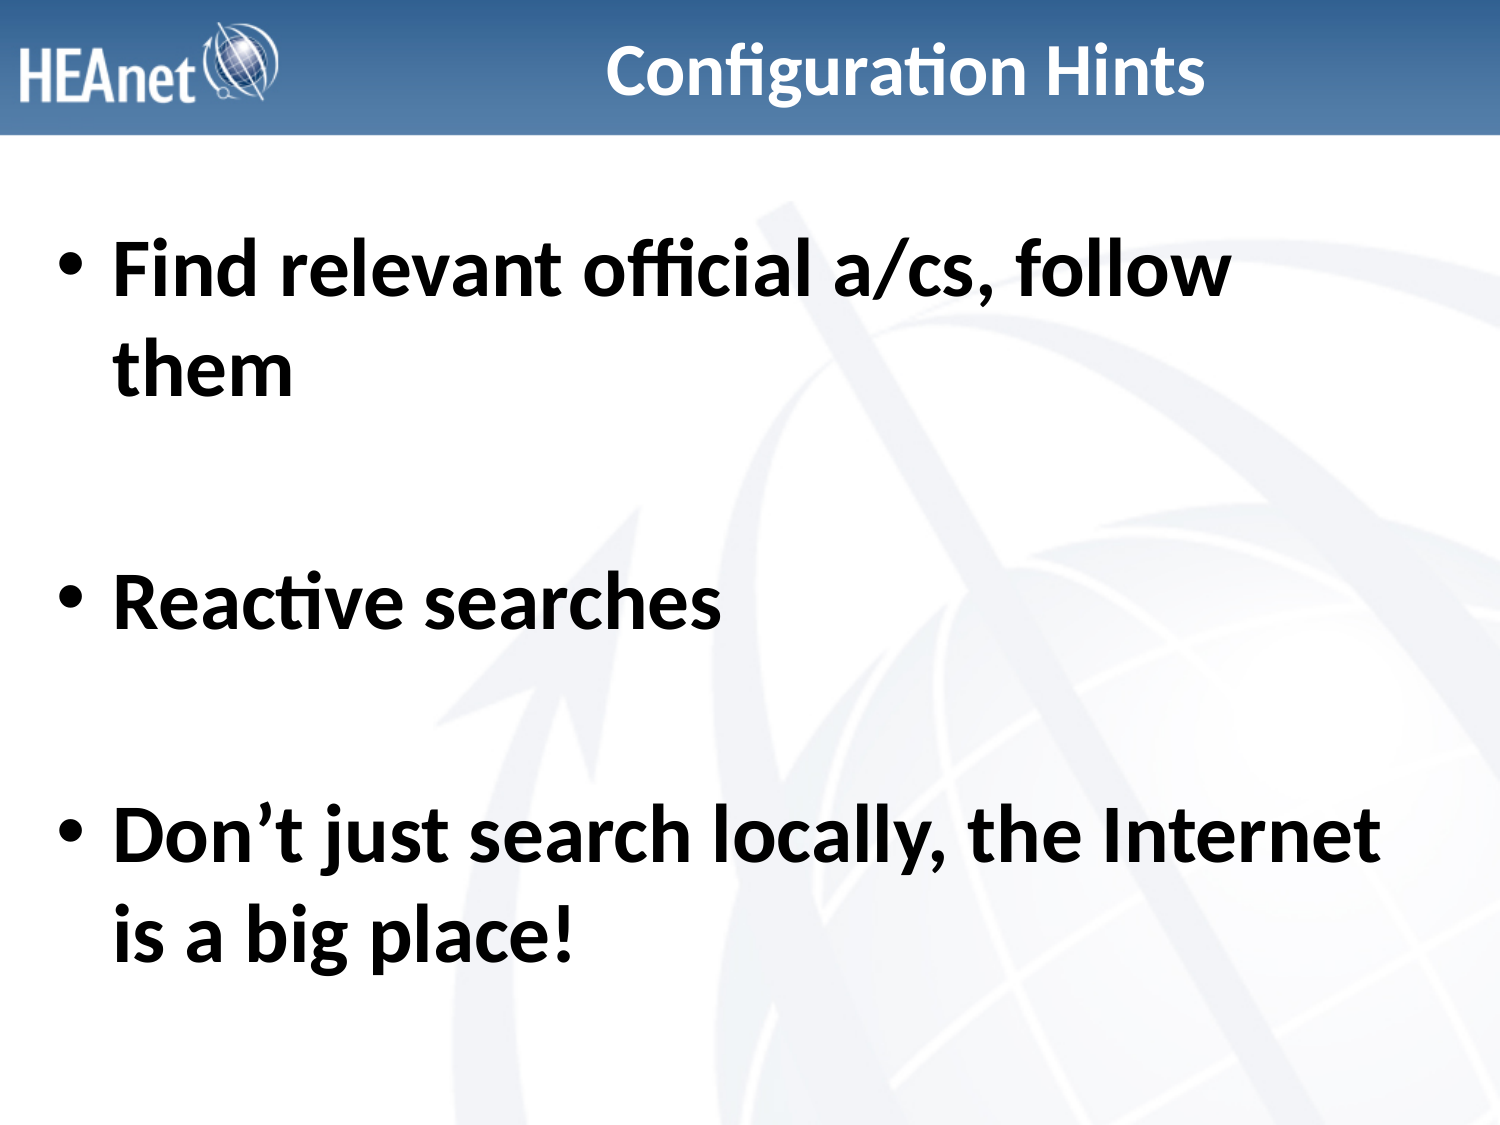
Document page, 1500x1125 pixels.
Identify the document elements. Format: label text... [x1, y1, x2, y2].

title Configuration Hints [312, 0, 1500, 160]
picture [0, 0, 1500, 1125]
list Find relevant official a/cs, follow them Reactive searches Don’t just search locally, the Internet is a big place! [40, 205, 1448, 949]
